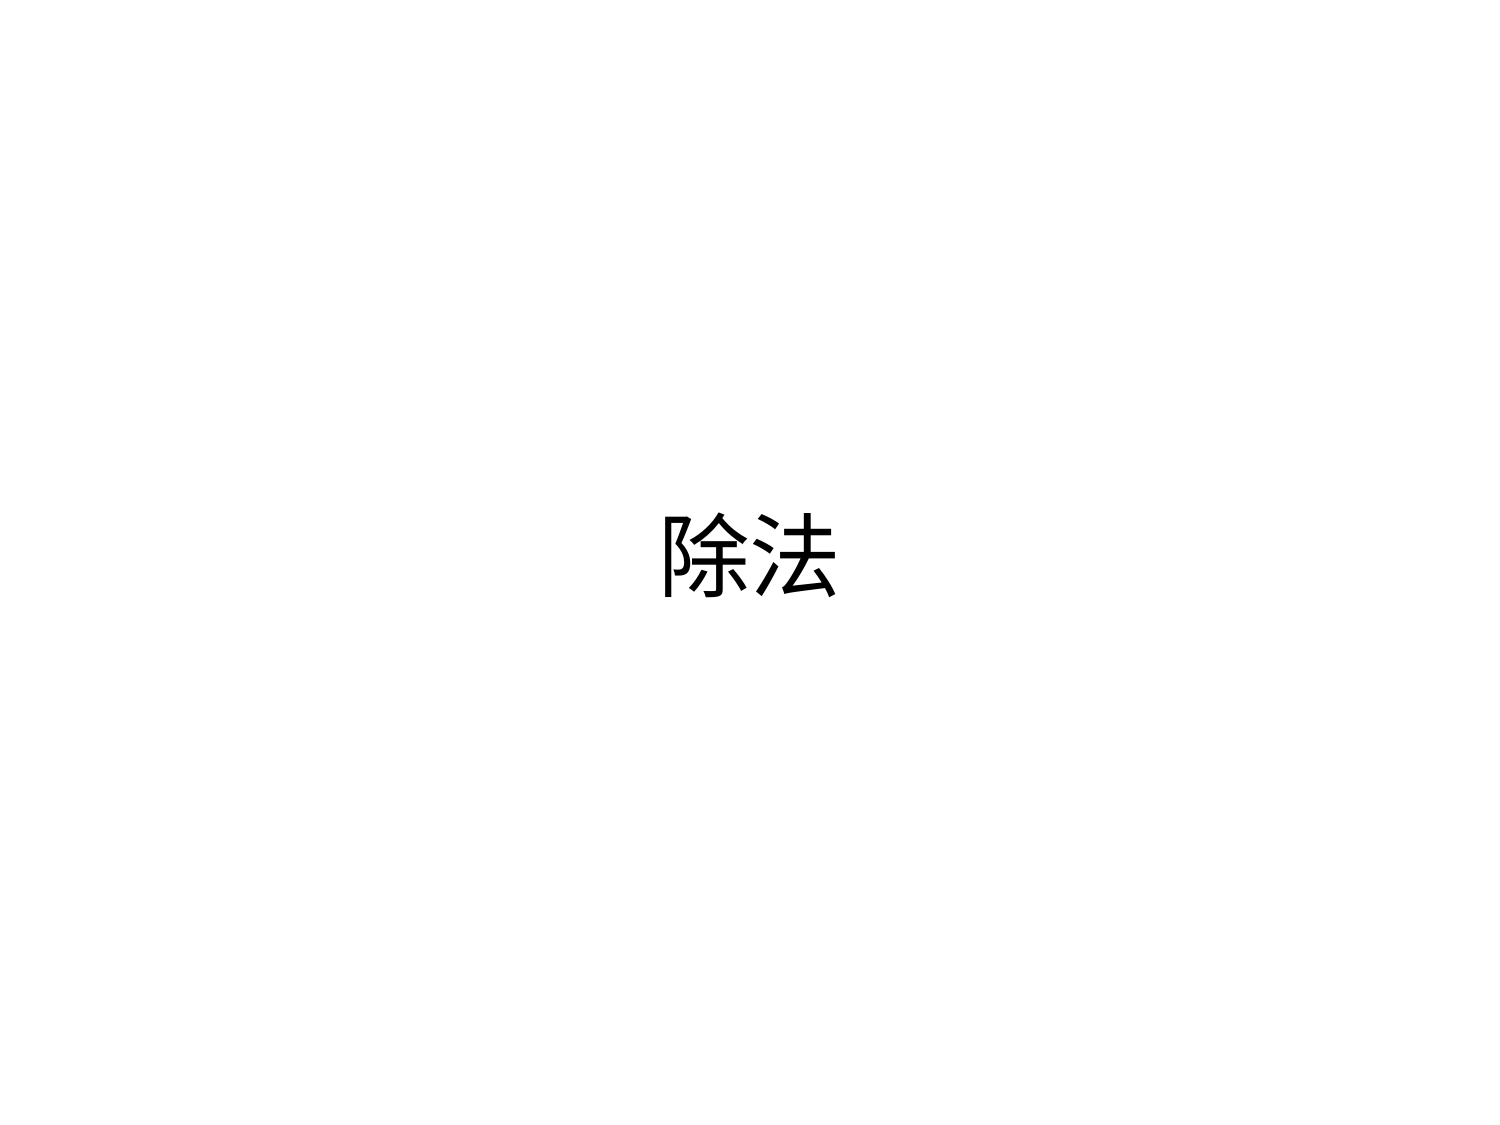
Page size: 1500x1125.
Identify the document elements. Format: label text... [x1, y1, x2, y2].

title 除法 [131, 452, 1369, 670]
